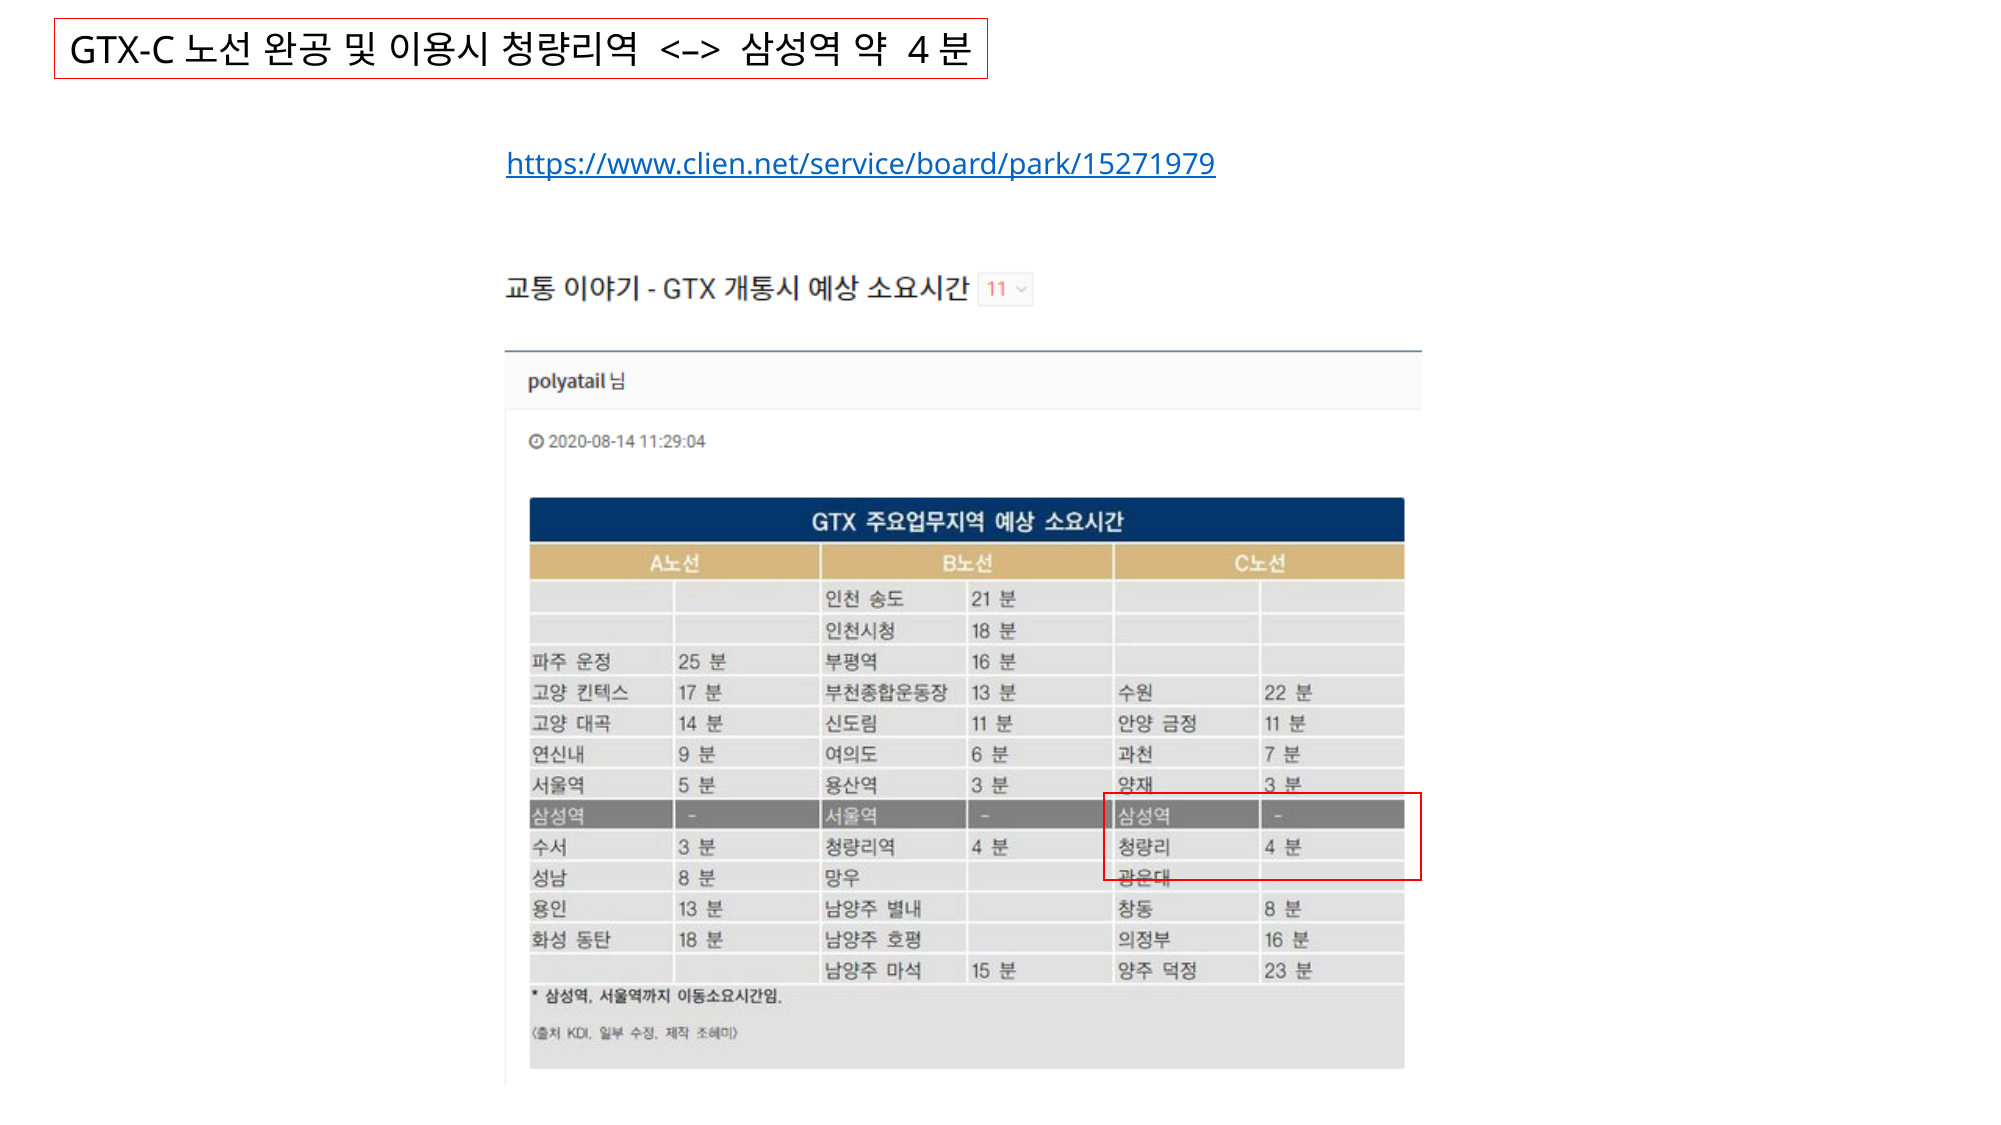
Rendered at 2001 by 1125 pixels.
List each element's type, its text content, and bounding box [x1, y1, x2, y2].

text_box GTX-C노선 완공 및 이용시 청량리역 <–> 삼성역 약 4분 [54, 18, 988, 79]
text_box https://www.clien.net/service/board/park/15271979 [491, 137, 1492, 193]
picture [491, 238, 1422, 1085]
